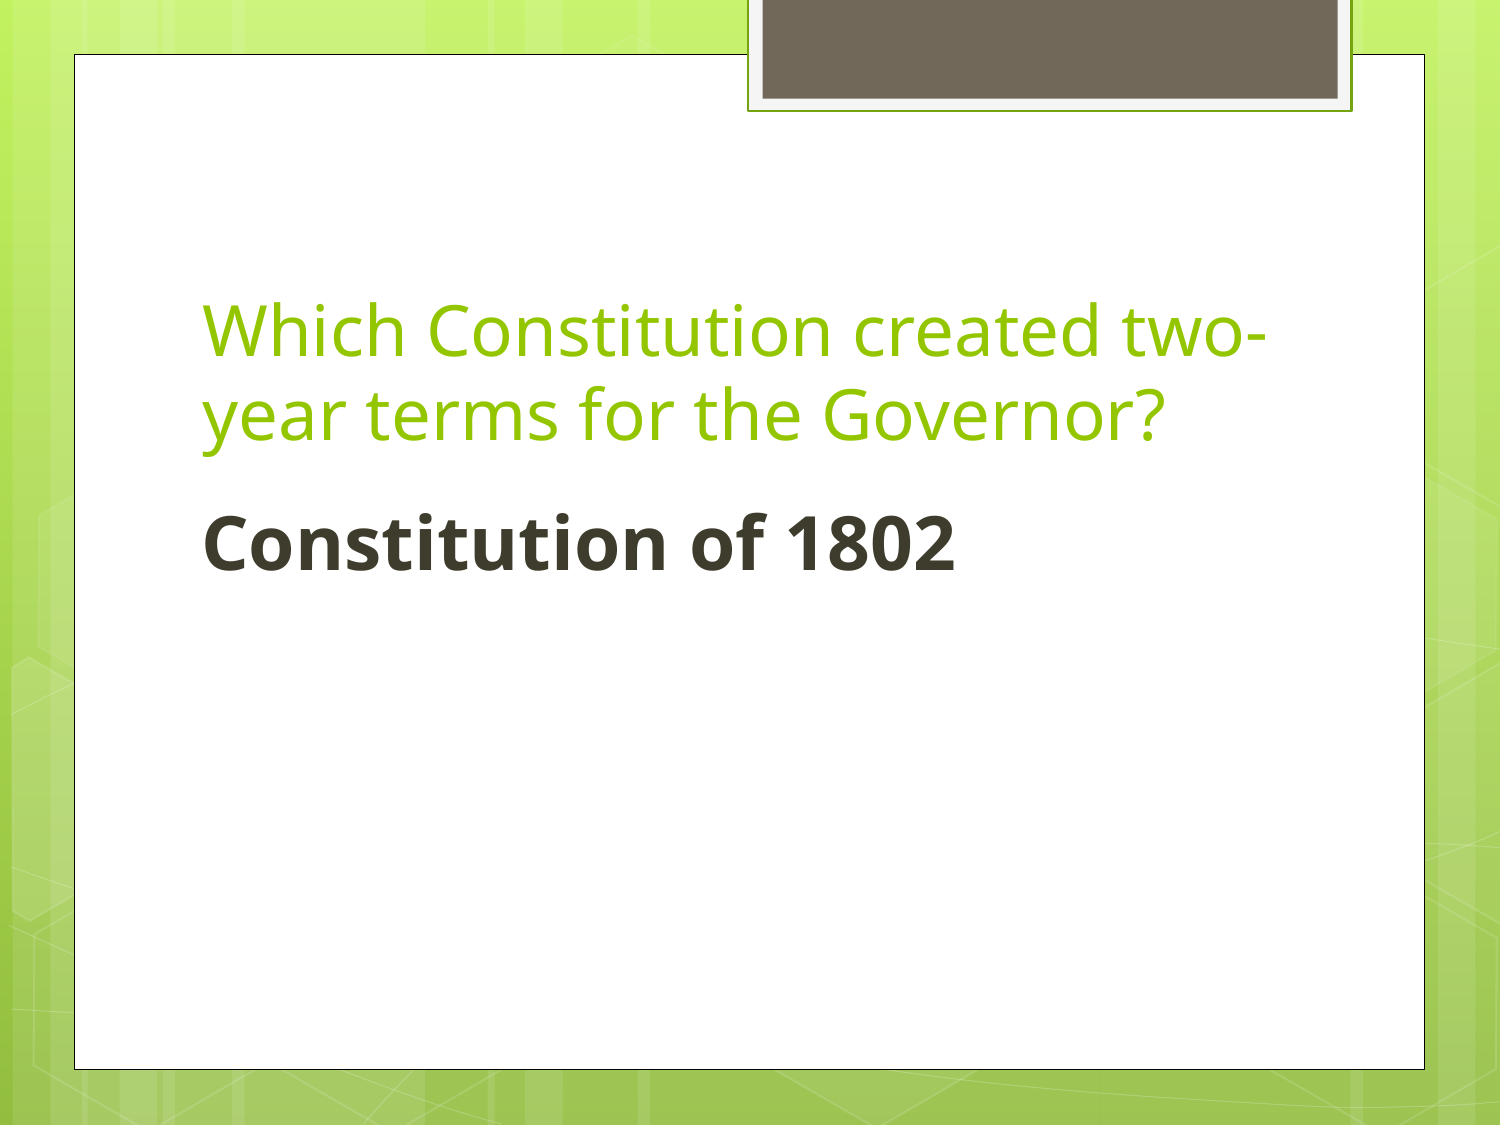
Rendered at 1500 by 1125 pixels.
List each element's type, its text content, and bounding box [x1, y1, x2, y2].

list Constitution of 1802 [174, 412, 1329, 763]
title Which Constitution created two-year terms for the Governor? [187, 275, 1340, 463]
